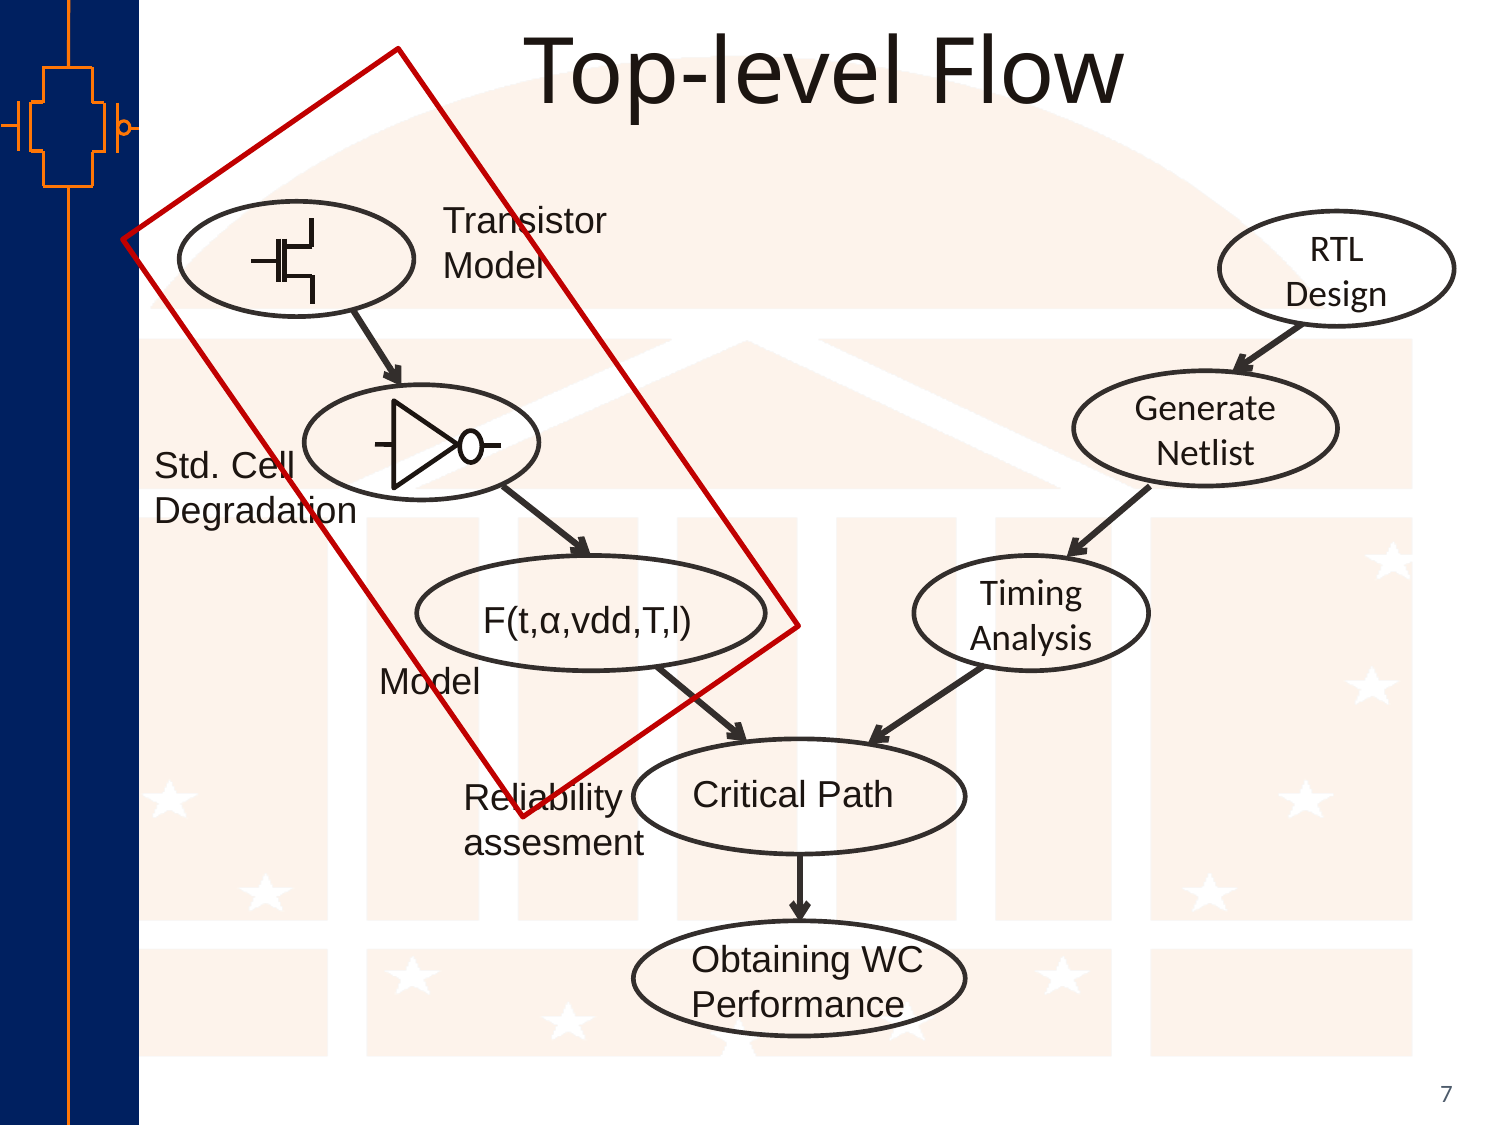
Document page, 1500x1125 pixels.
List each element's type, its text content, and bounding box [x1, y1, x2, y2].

text_box [796, 919, 882, 927]
text_box Model [363, 649, 446, 710]
text_box RTL Design [1218, 209, 1456, 328]
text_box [867, 664, 985, 744]
slide_number 7 [1425, 1062, 1488, 1123]
text_box Obtaining WC Performance [676, 927, 982, 1033]
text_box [656, 666, 748, 742]
text_box [735, 1033, 863, 1038]
text_box Reliability assesment [448, 765, 686, 870]
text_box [1066, 485, 1151, 558]
text_box [717, 919, 795, 927]
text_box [352, 309, 402, 387]
text_box Transistor Model [498, 188, 639, 294]
text_box [121, 47, 800, 818]
text_box Timing Analysis [912, 554, 1150, 673]
title Top-level Flow [149, 0, 1500, 130]
text_box Critical Path [677, 762, 916, 823]
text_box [251, 217, 313, 305]
text_box Generate Netlist [1072, 369, 1339, 488]
text_box Std. Cell Degradation [138, 433, 327, 538]
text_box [502, 485, 592, 556]
text_box [657, 737, 967, 856]
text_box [1231, 323, 1303, 373]
text_box [632, 938, 676, 1019]
